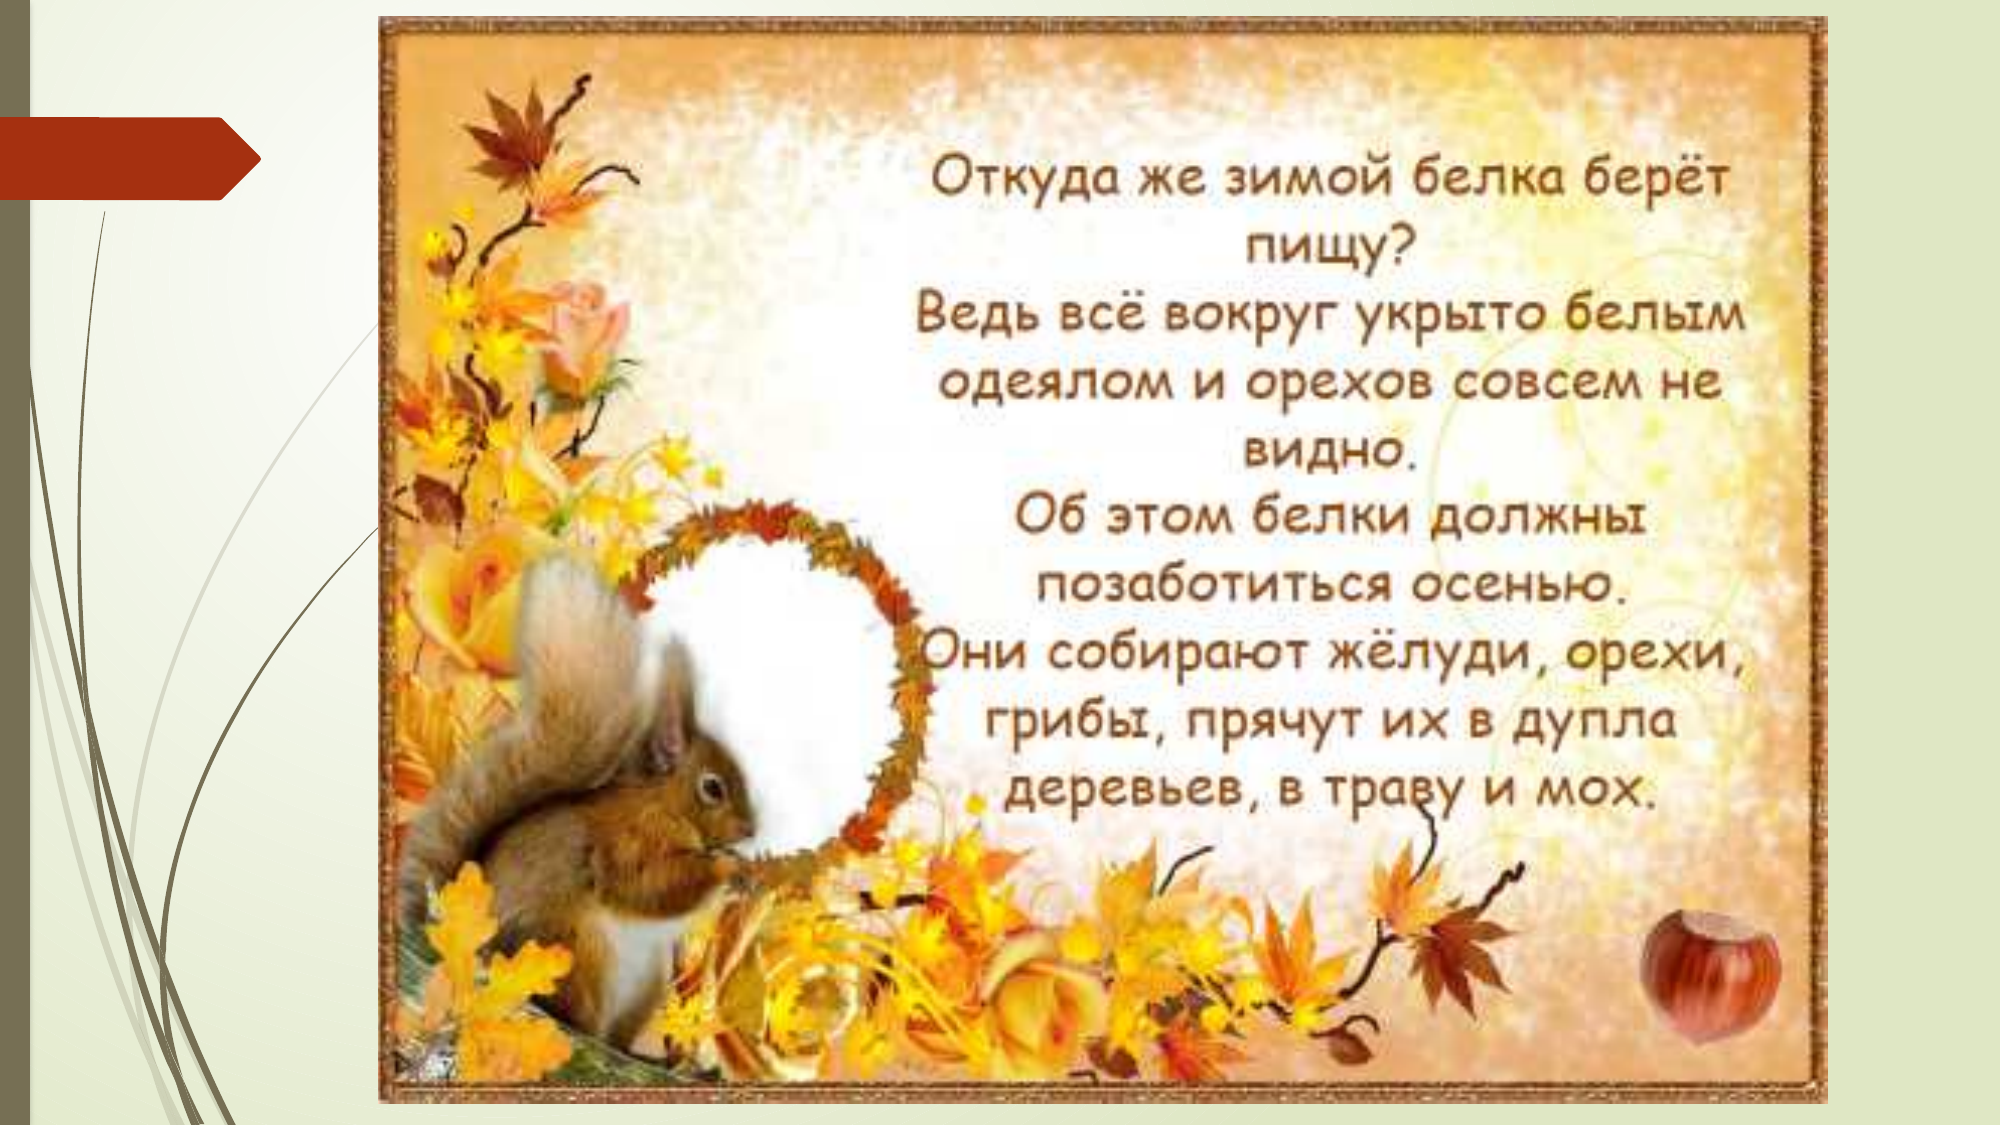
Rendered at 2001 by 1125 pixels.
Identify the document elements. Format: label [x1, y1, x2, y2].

picture [378, 16, 1828, 1104]
